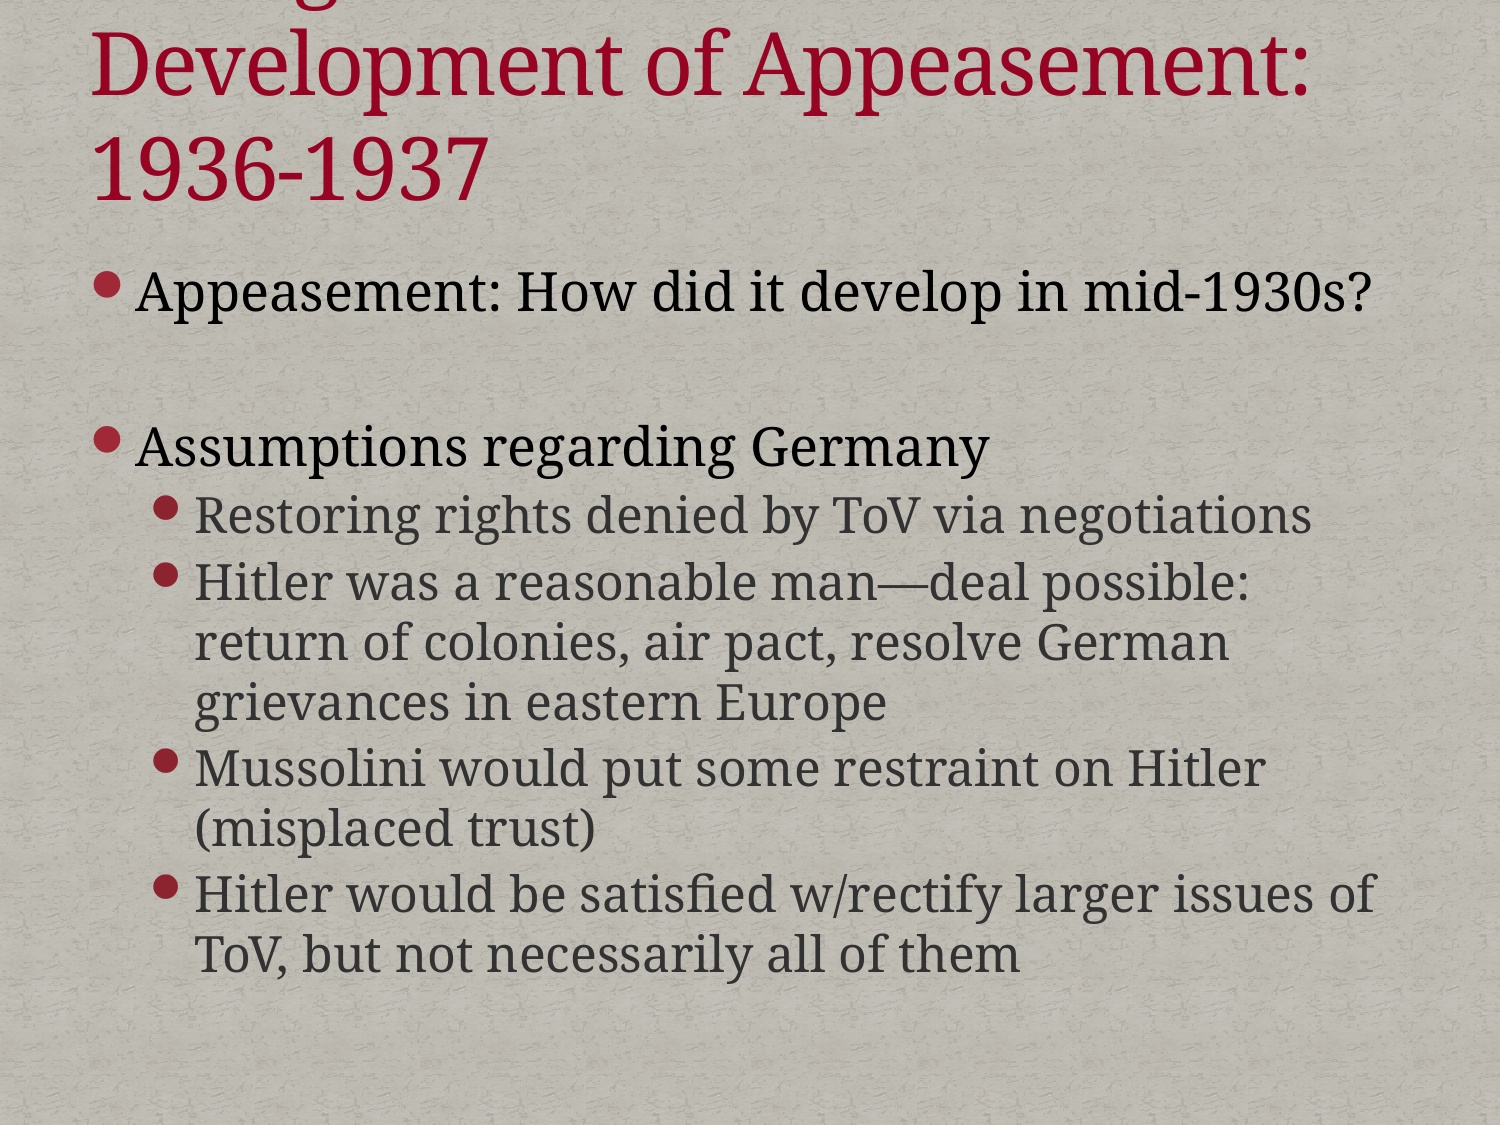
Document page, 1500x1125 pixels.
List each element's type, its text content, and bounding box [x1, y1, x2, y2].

title Foreign Policies & the Development of Appeasement: 1936-1937 [74, 0, 1425, 225]
list Appeasement: How did it develop in mid-1930s? Assumptions regarding Germany Restoring rights denied by ToV via negotiations Hitler was a reasonable man—deal possible: return of colonies, air pact, resolve German grievances in eastern Europe Mussolini would put some restraint on Hitler (misplaced trust) Hitler would be satisfied w/rectify larger issues of ToV, but not necessarily all of them [75, 249, 1425, 1125]
